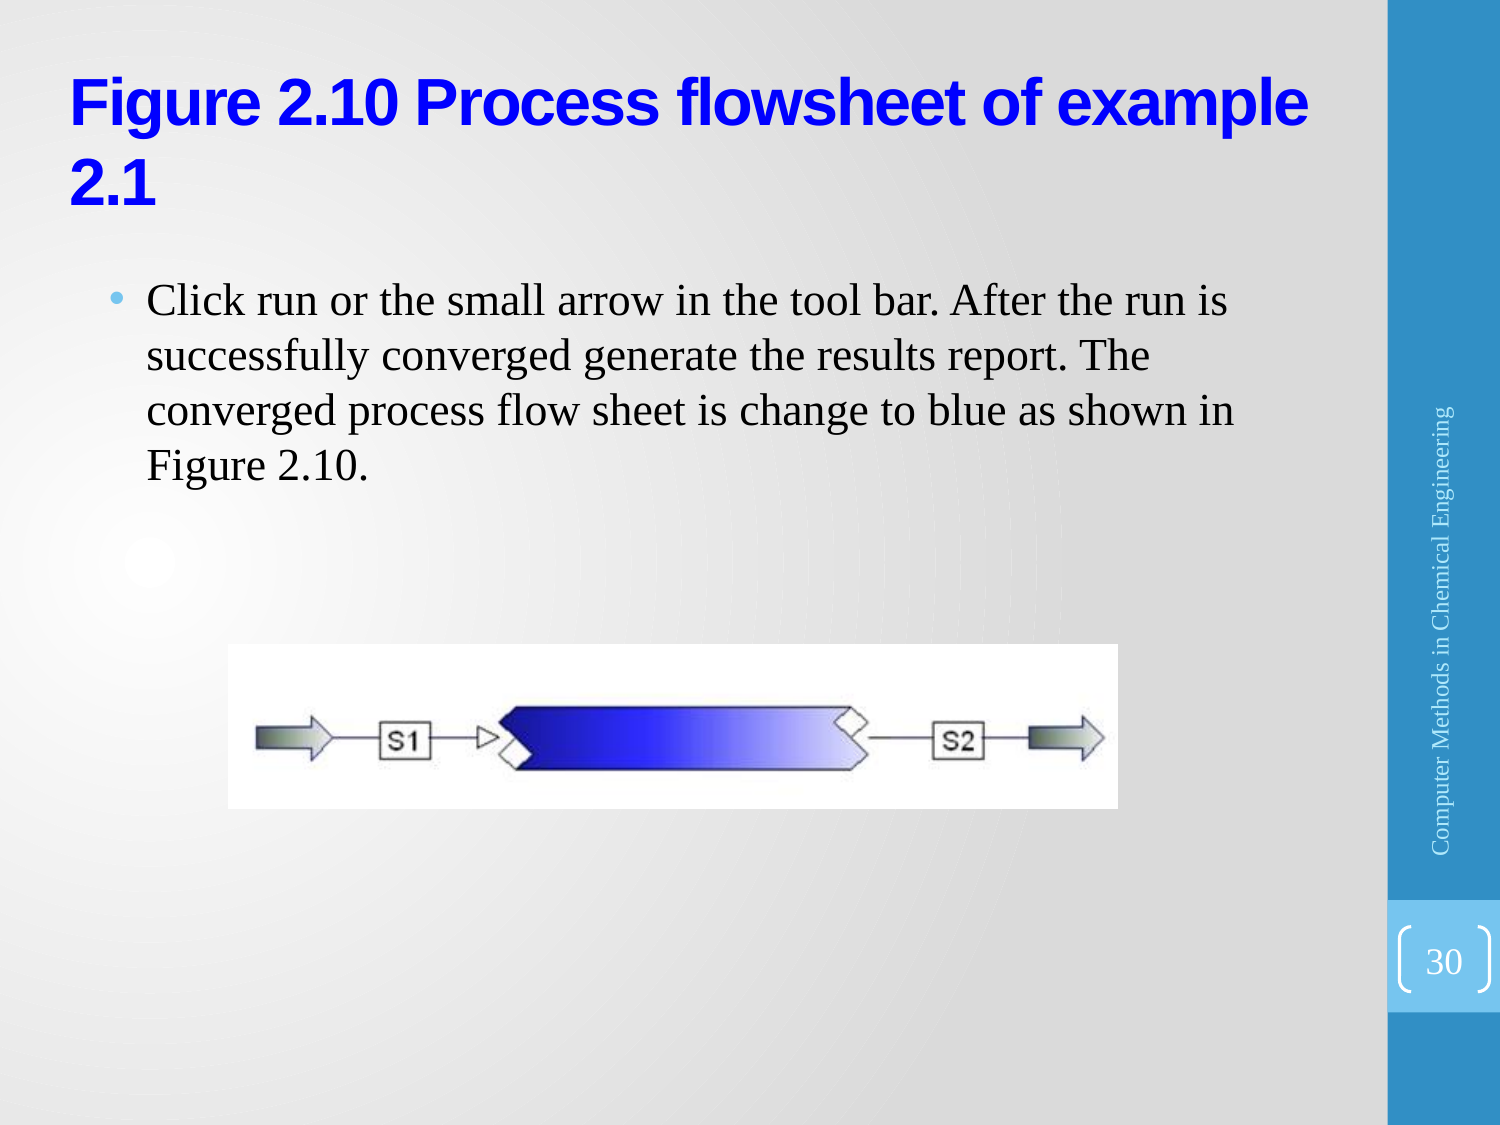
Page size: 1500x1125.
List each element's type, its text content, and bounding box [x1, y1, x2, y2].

picture [228, 643, 1119, 809]
list Click run or the small arrow in the tool bar. After the run is successfully converged generate the results report. The converged process flow sheet is change to blue as shown in Figure 2.10. [75, 262, 1325, 1050]
footer Computer Methods in Chemical Engineering [1408, 391, 1469, 889]
slide_number 30 [1397, 925, 1492, 994]
title Figure 2.10 Process flowsheet of example 2.1 [54, 45, 1347, 233]
